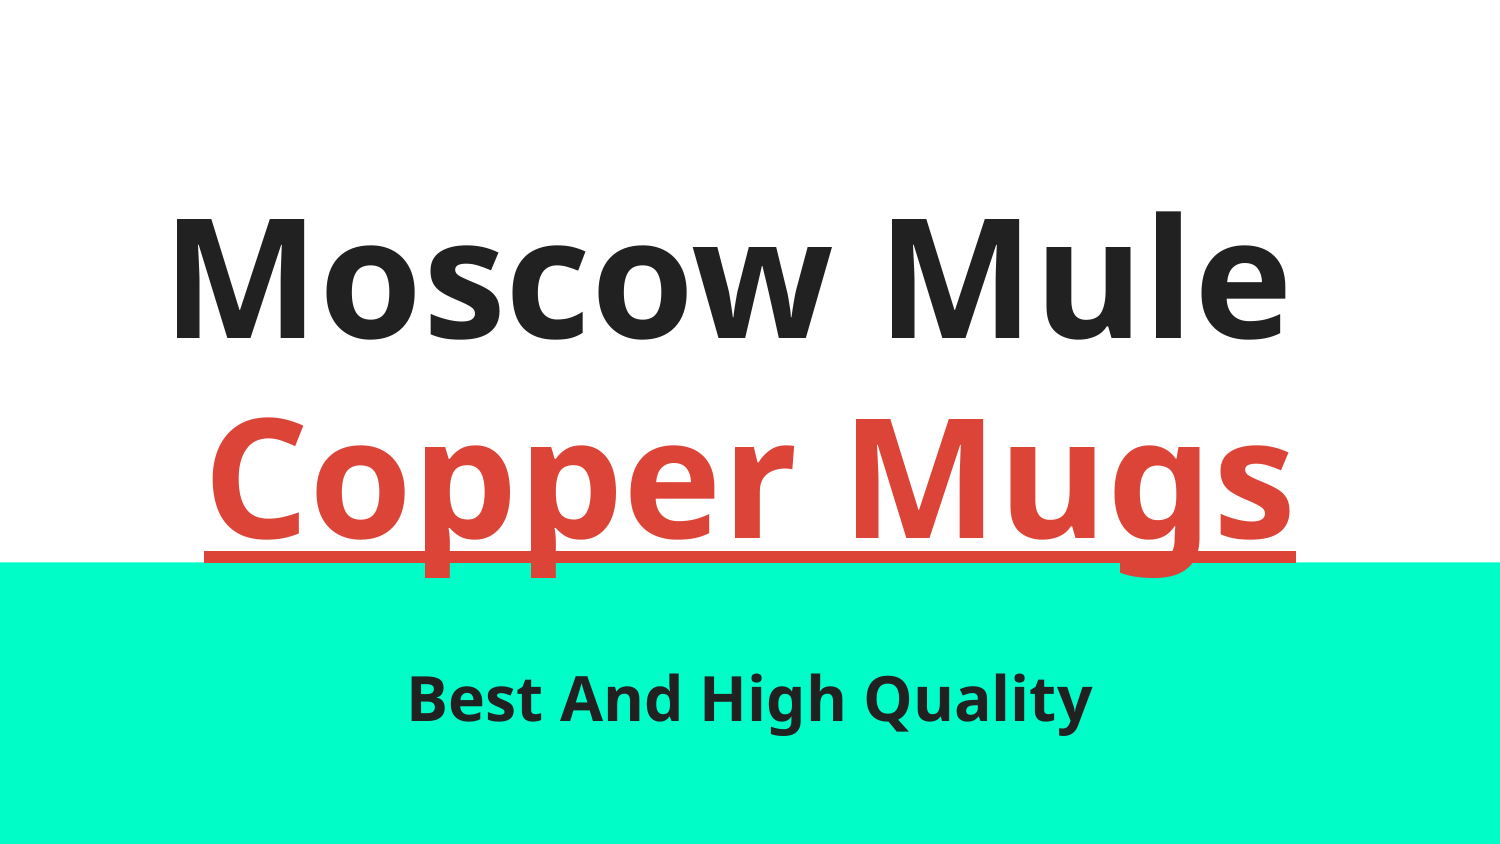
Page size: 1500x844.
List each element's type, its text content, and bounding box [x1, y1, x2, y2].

subtitle Best And High Quality [51, 638, 1449, 755]
title Moscow Mule Copper Mugs [51, 64, 1449, 506]
